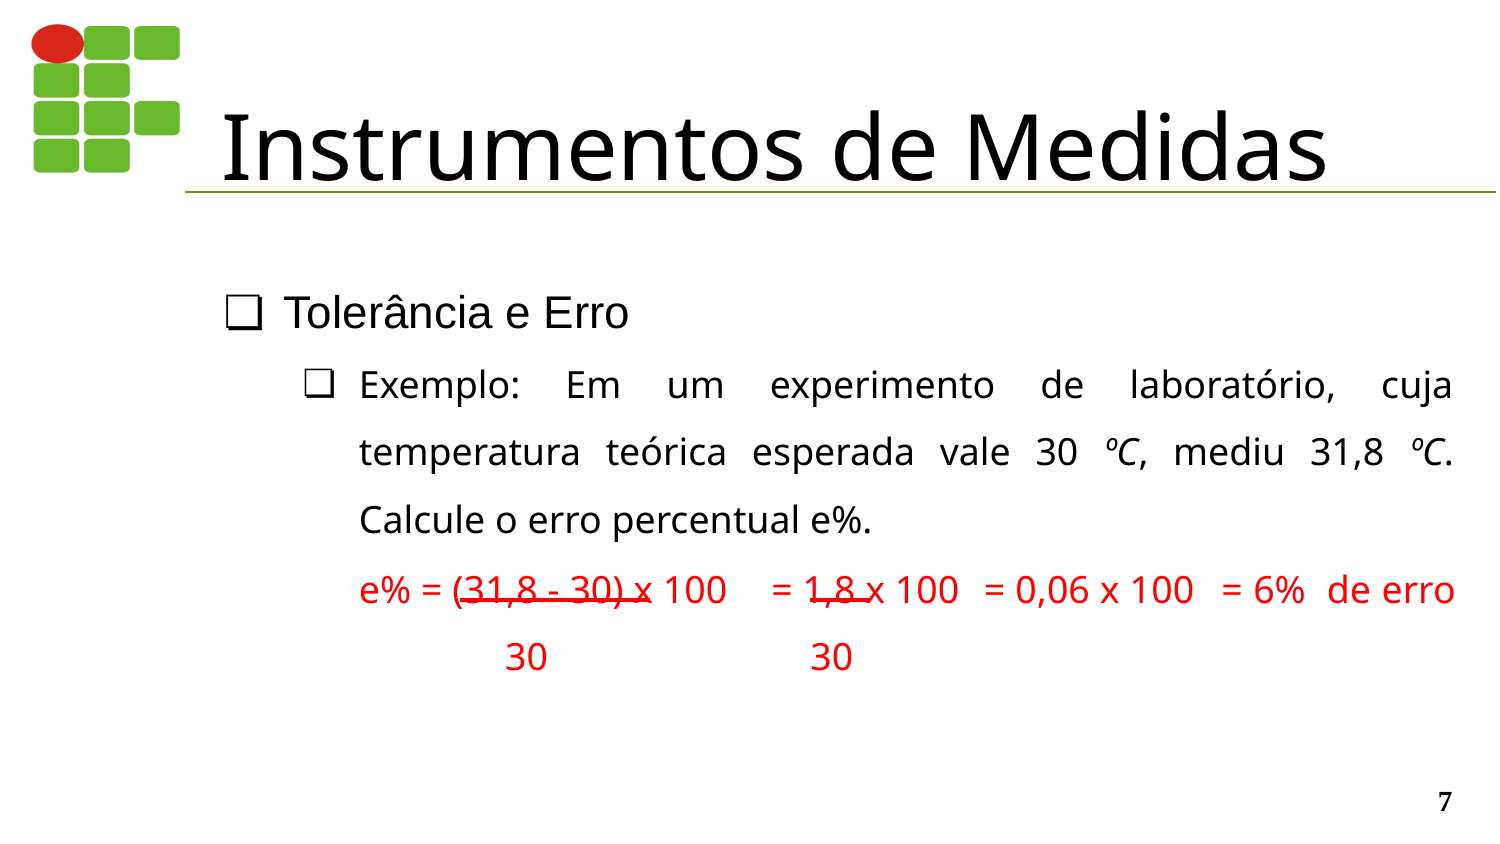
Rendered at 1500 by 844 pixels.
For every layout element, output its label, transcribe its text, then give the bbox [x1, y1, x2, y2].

list = 6% de erro [1206, 535, 1482, 666]
list Tolerância e Erro Exemplo: Em um experimento de laboratório, cuja temperatura teórica esperada vale 30 ºC, mediu 31,8 ºC. Calcule o erro percentual e%. [193, 248, 1469, 539]
list = 1,8 x 100 30 [756, 535, 969, 666]
title Instrumentos de Medidas [206, 26, 1468, 207]
list = 0,06 x 100 [969, 535, 1206, 666]
list e% = (31,8 - 30) x 100 30 [343, 535, 756, 666]
picture [29, 23, 182, 174]
text_box ‹#› [1155, 768, 1468, 825]
